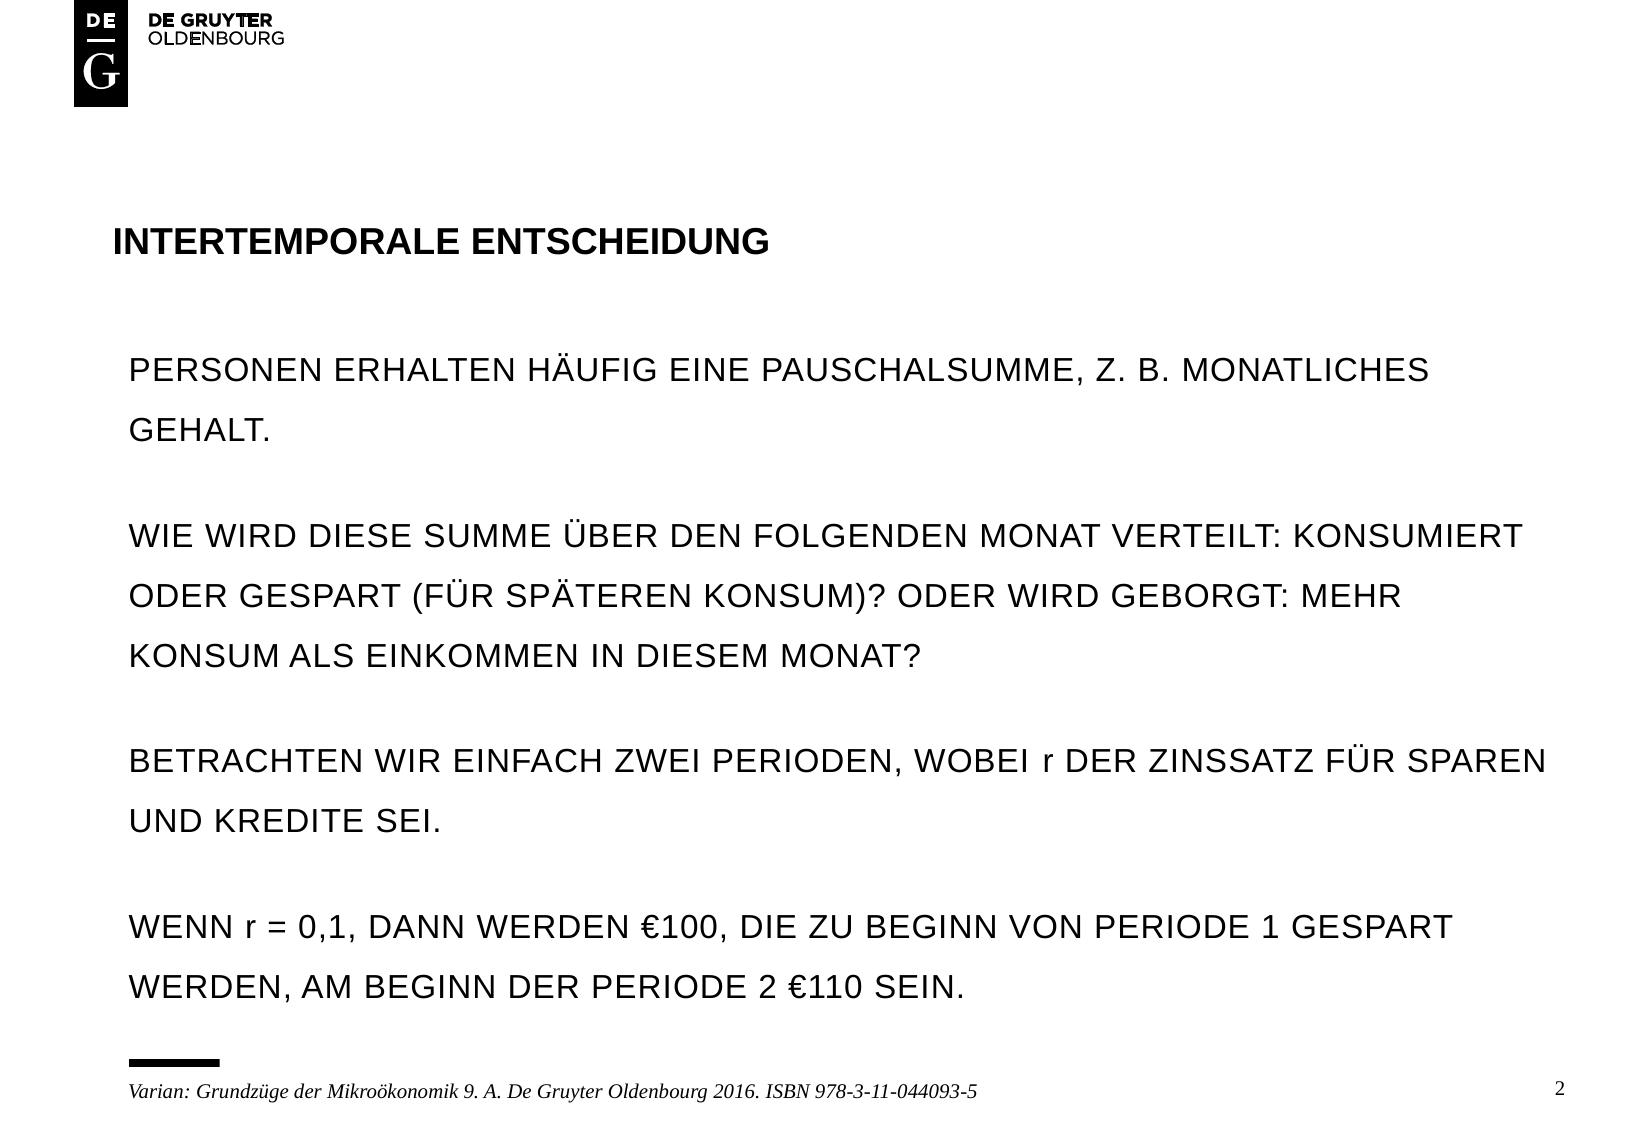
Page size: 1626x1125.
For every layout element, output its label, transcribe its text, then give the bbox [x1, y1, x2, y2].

list Personen erhalten häufig eine Pauschalsumme, z. b. monatliches gehalt. Wie wird diese summe über den folgenden monat verteilt: konsumiert oder gespart (für späteren konsum)? Oder wird geborgt: mehr konsum als einkommen in diesem monat? Betrachten wir einfach zwei perioden, wobei r der zinssatz für sparen und kredite sei. Wenn r = 0,1, dann werden €100, die zu beginn von periode 1 gespart werden, am beginn der periode 2 €110 sein. [128, 328, 1556, 1011]
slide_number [128, 1077, 1539, 1108]
slide_number 2 [1554, 1074, 1614, 1104]
title Intertemporale entscheidung [112, 217, 1540, 266]
